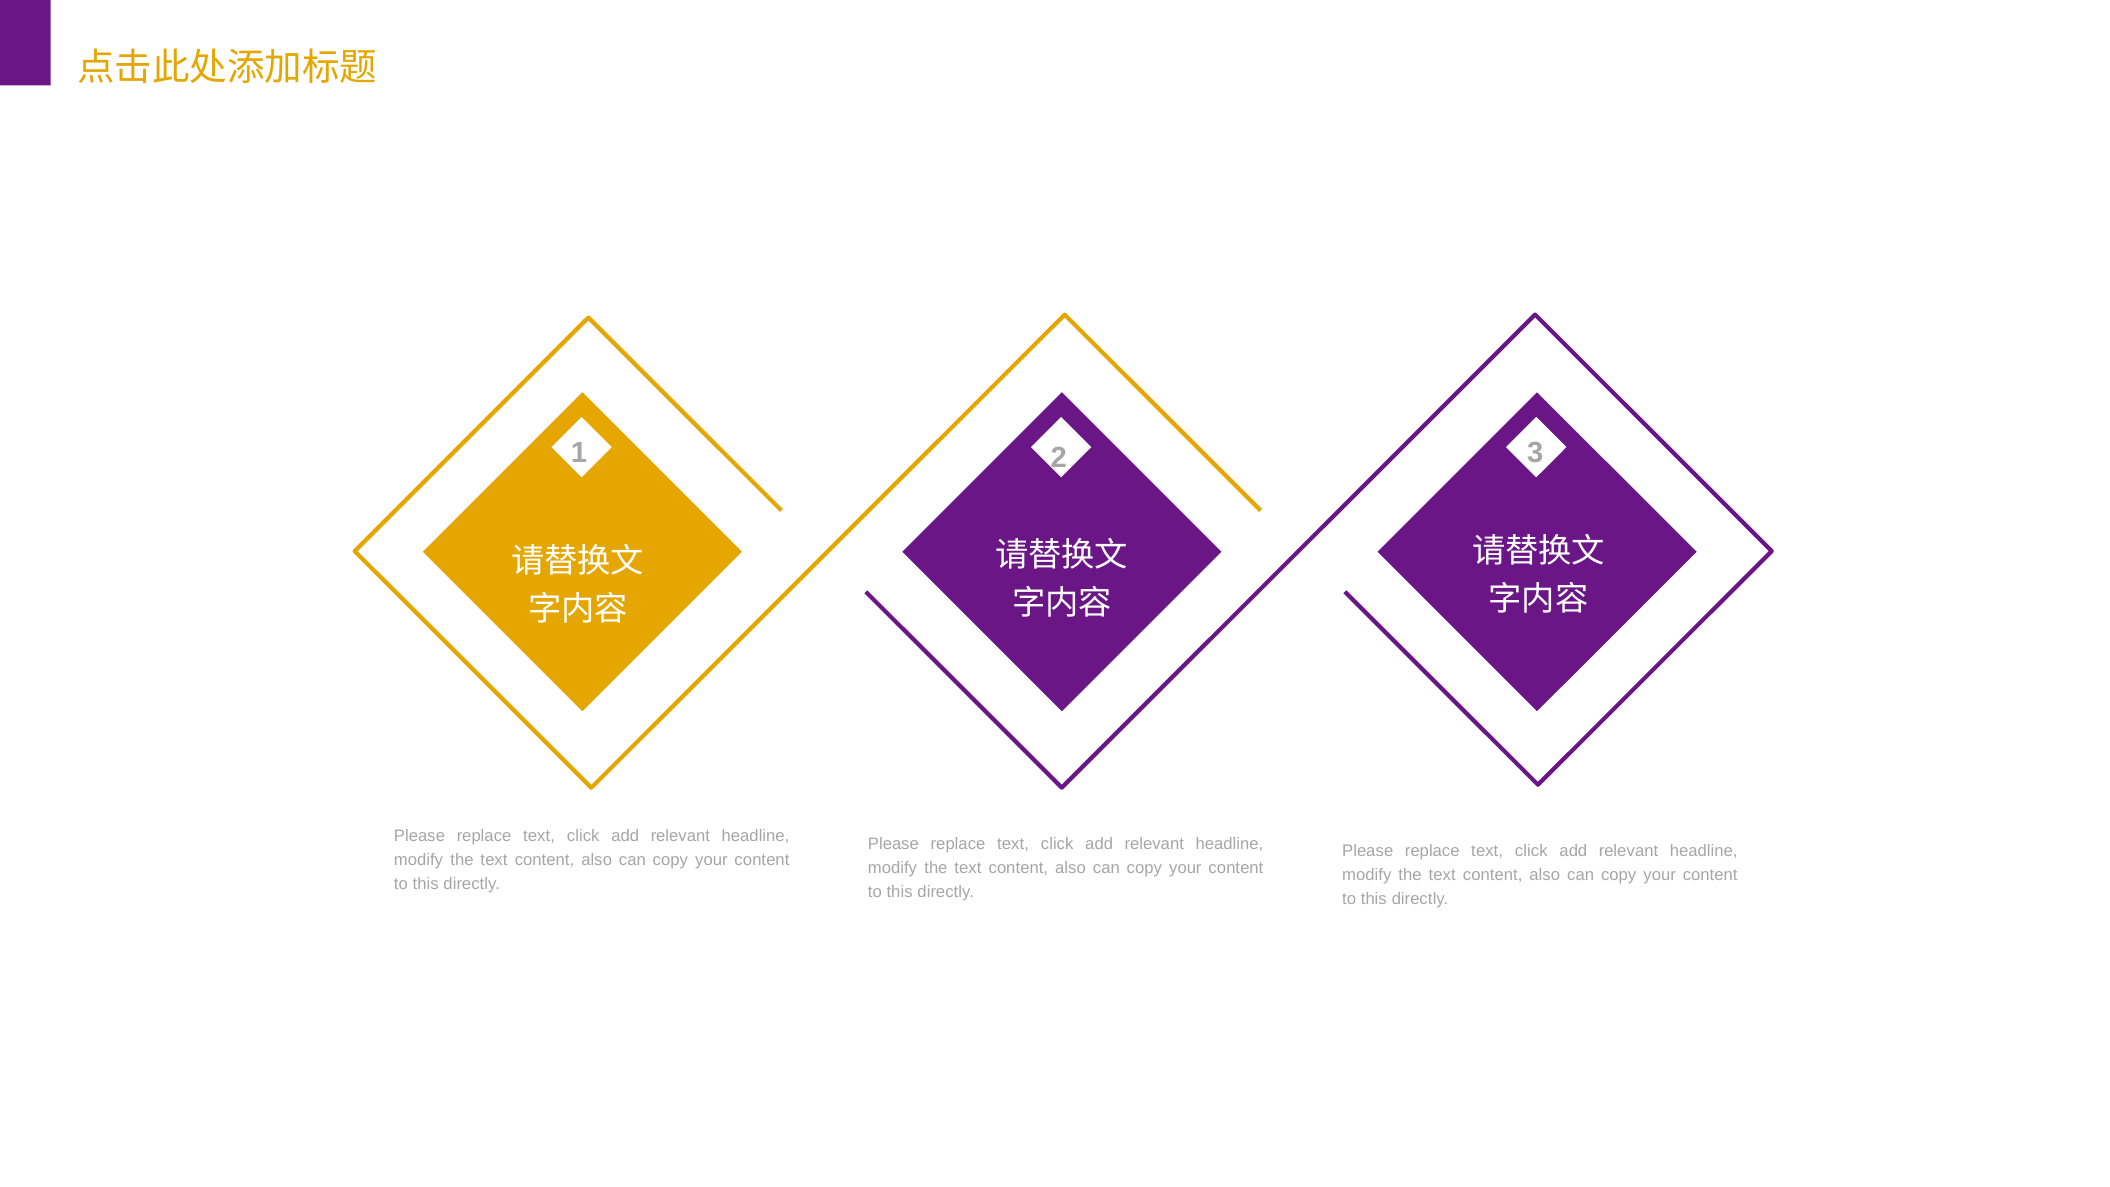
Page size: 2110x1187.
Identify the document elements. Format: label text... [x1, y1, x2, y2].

text_box Please replace text, click add relevant headline, modify the text content, also can copy your content to this directly. [393, 821, 790, 893]
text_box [354, 314, 1772, 788]
text_box Please replace text, click add relevant headline, modify the text content, also can copy your content to this directly. [867, 828, 1265, 901]
text_box 点击此处添加标题 [62, 35, 417, 94]
text_box Please replace text, click add relevant headline, modify the text content, also can copy your content to this directly. [1342, 835, 1739, 908]
